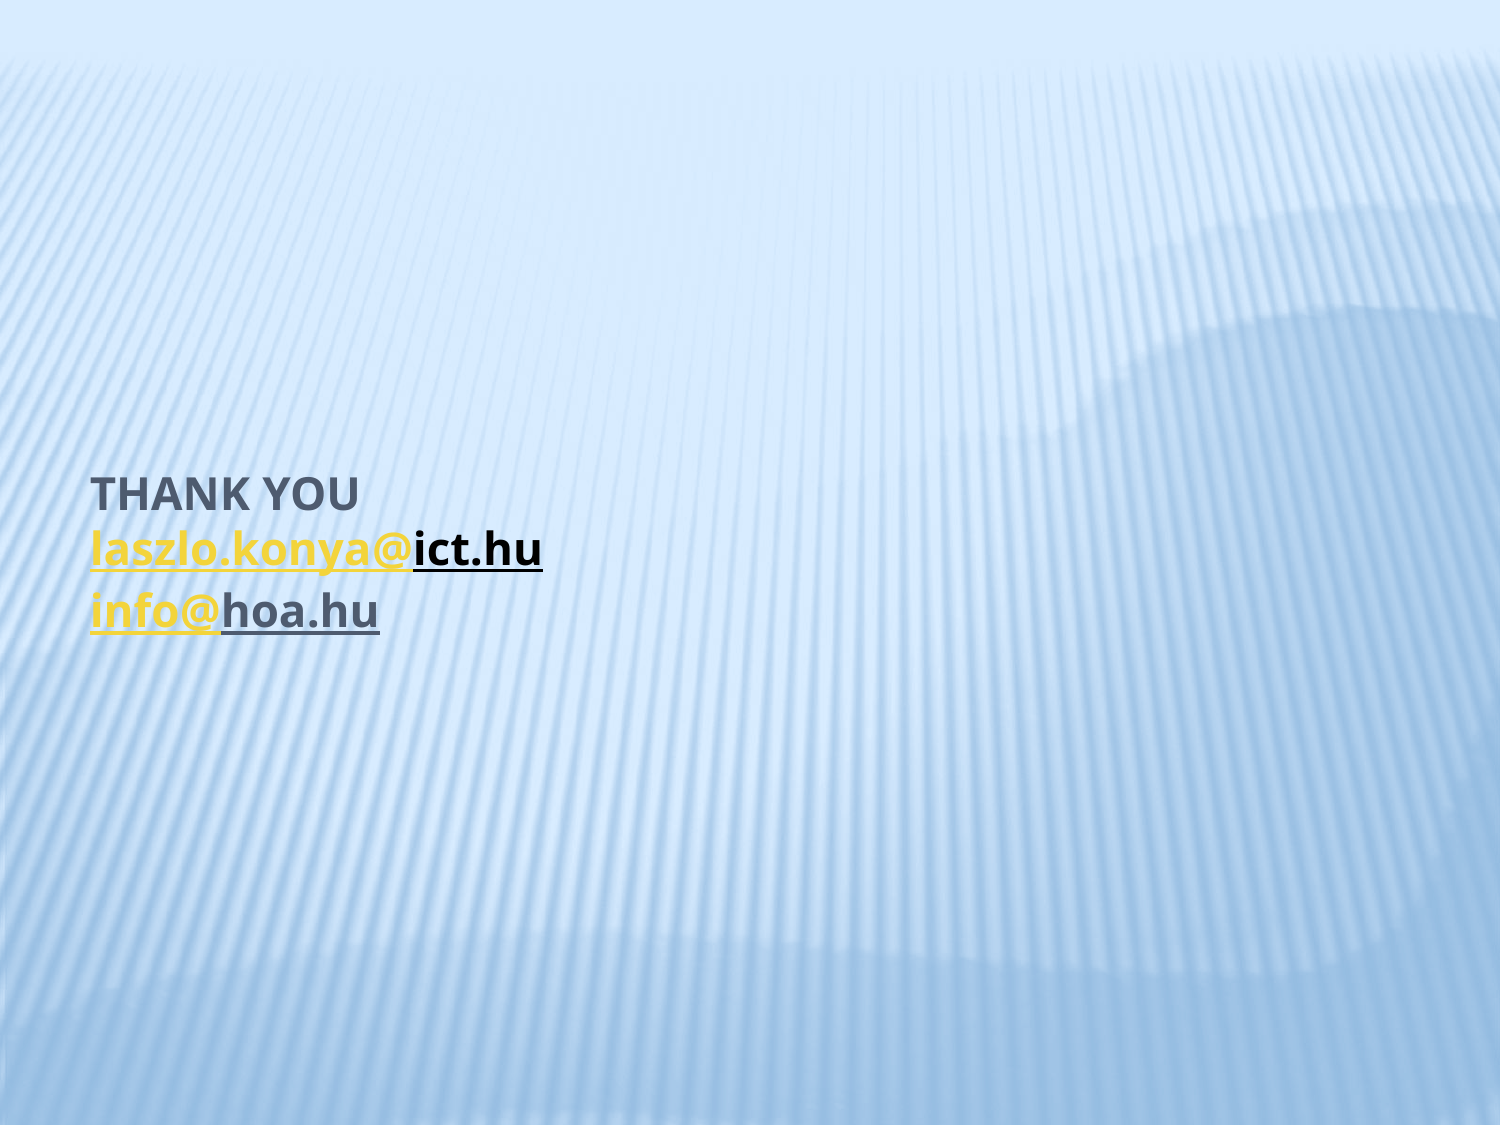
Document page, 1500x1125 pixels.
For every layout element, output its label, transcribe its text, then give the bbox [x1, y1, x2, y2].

title THANK YOU laszlo.konya@ict.hu info@hoa.hu [75, 457, 1500, 762]
